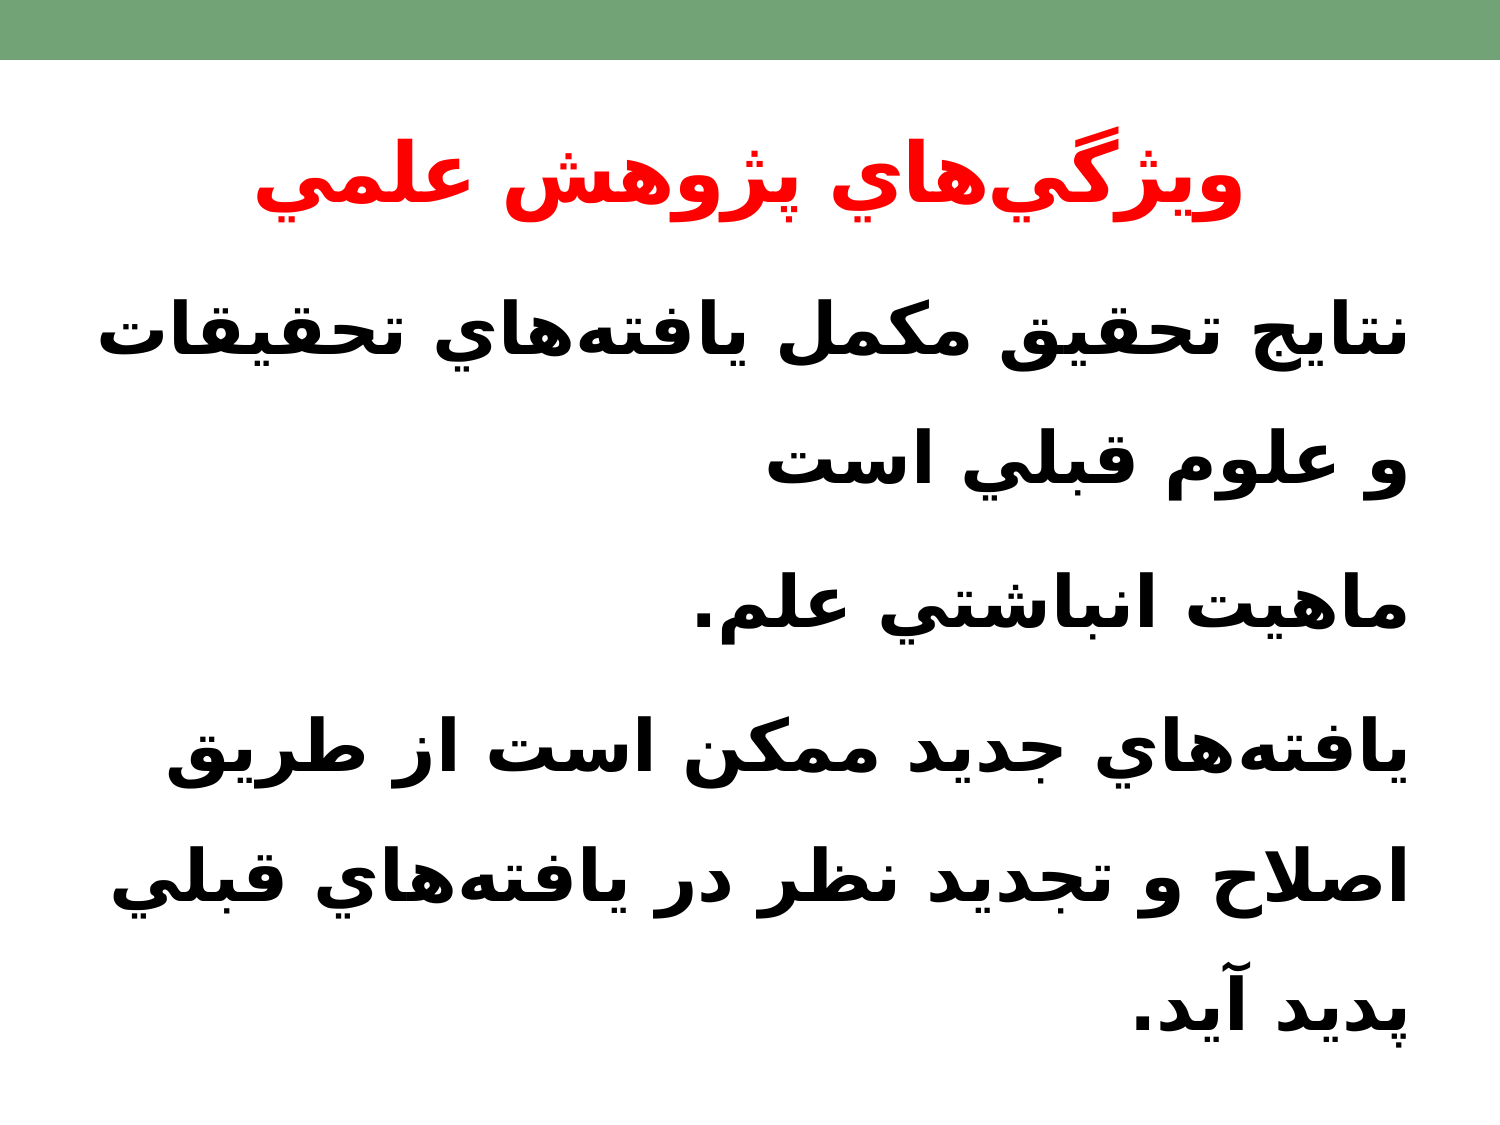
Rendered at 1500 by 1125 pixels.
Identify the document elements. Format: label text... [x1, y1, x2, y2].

list نتايج تحقيق مكمل يافته‌هاي تحقيقات و علوم قبلي است ماهيت انباشتي علم. يافته‌هاي جديد ممكن است از طريق اصلاح و تجديد نظر در يافته‌هاي قبلي پديد آيد. [76, 231, 1427, 1059]
title ويژگي‌هاي پژوهش علمي [75, 87, 1425, 250]
